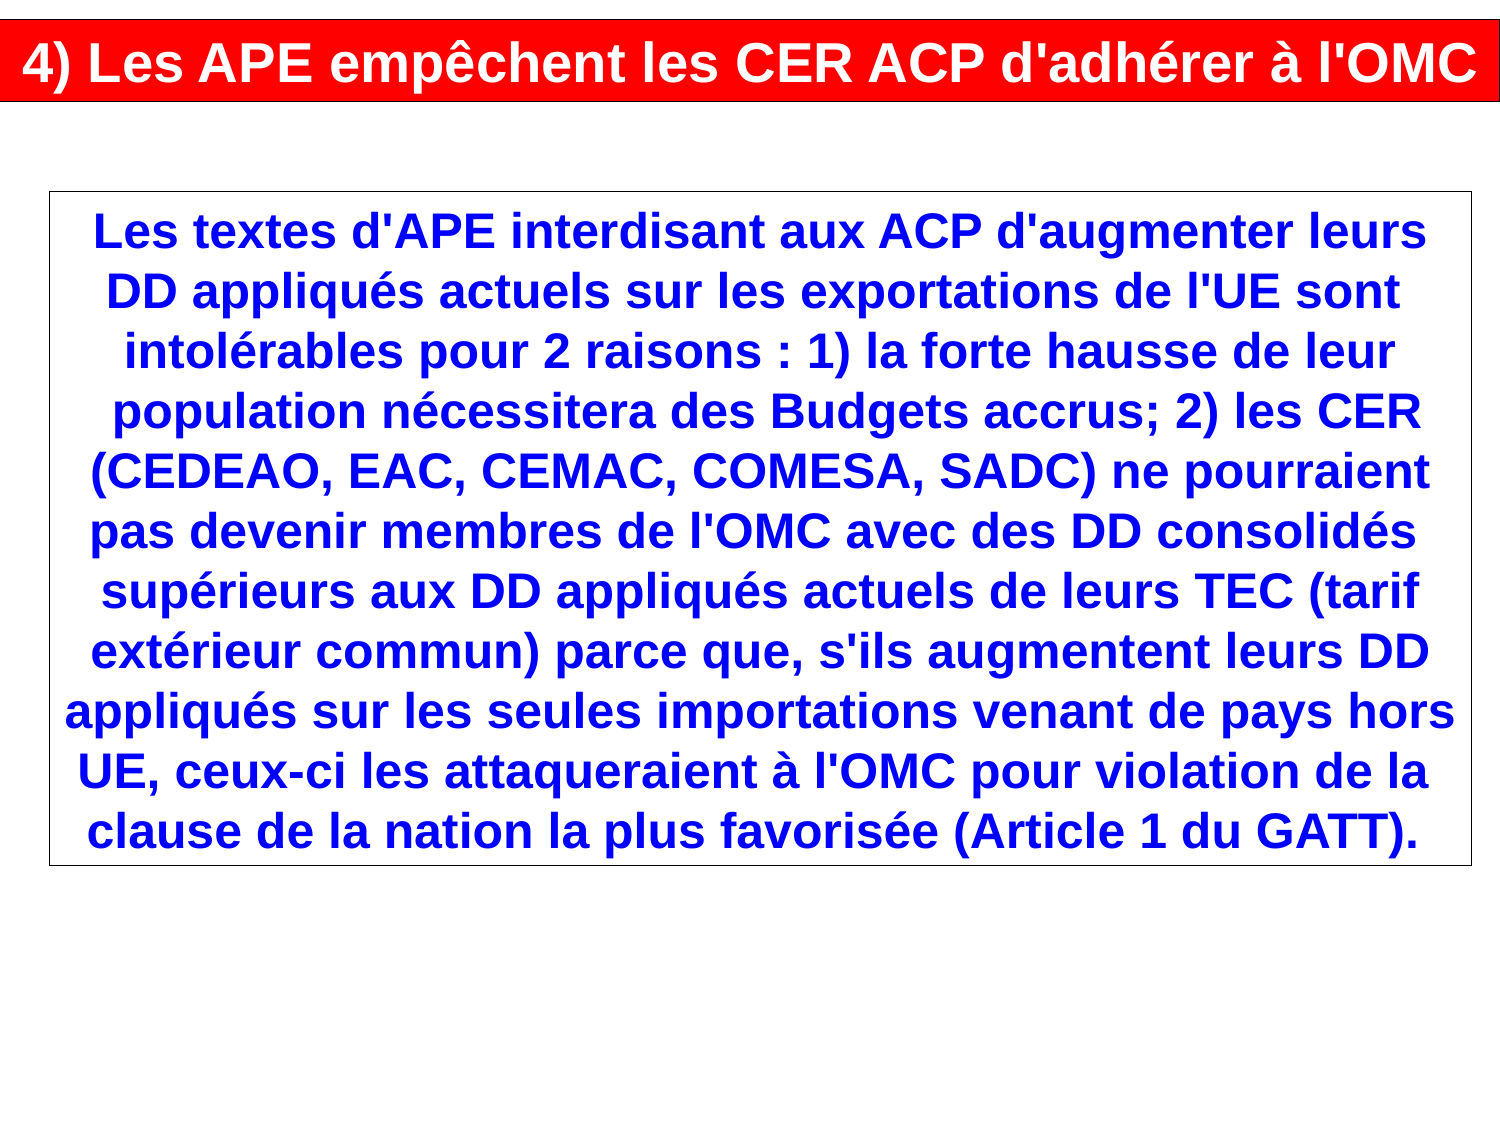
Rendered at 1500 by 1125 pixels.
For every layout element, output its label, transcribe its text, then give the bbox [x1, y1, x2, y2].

text_box Les textes d'APE interdisant aux ACP d'augmenter leurs DD appliqués actuels sur les exportations de l'UE sont intolérables pour 2 raisons : 1) la forte hausse de leur population nécessitera des Budgets accrus; 2) les CER (CEDEAO, EAC, CEMAC, COMESA, SADC) ne pourraient pas devenir membres de l'OMC avec des DD consolidés supérieurs aux DD appliqués actuels de leurs TEC (tarif extérieur commun) parce que, s'ils augmentent leurs DD appliqués sur les seules importations venant de pays hors UE, ceux-ci les attaqueraient à l'OMC pour violation de la clause de la nation la plus favorisée (Article 1 du GATT). [49, 191, 1472, 866]
text_box 4) Les APE empêchent les CER ACP d'adhérer à l'OMC [0, 19, 1500, 102]
